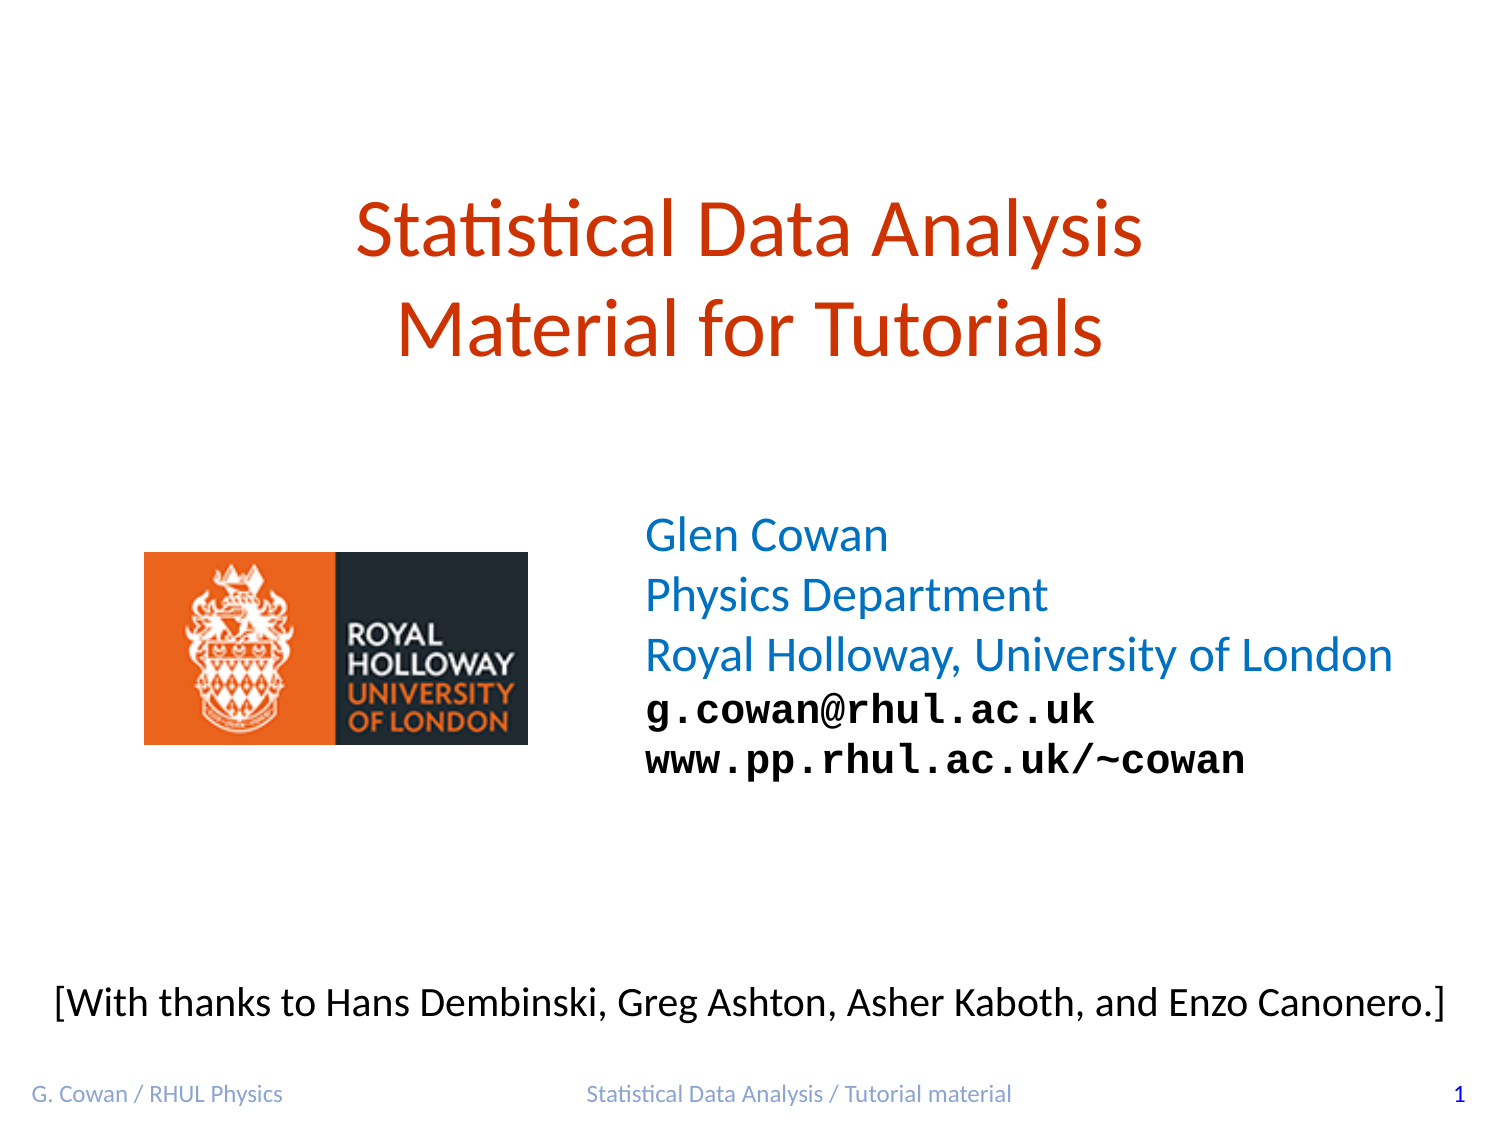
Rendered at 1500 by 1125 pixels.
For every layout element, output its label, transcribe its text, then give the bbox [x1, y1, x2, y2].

footer Statistical Data Analysis / Tutorial material [338, 1062, 1262, 1123]
slide_number 1 [1262, 1062, 1481, 1123]
text_box Glen Cowan Physics Department Royal Holloway, University of London g.cowan@rhul.ac.uk www.pp.rhul.ac.uk/~cowan [630, 494, 1409, 790]
text_box [With thanks to Hans Dembinski, Greg Ashton, Asher Kaboth, and Enzo Canonero.] [38, 967, 1472, 1033]
slide_number G. Cowan / RHUL Physics [16, 1062, 338, 1123]
picture [144, 552, 528, 745]
